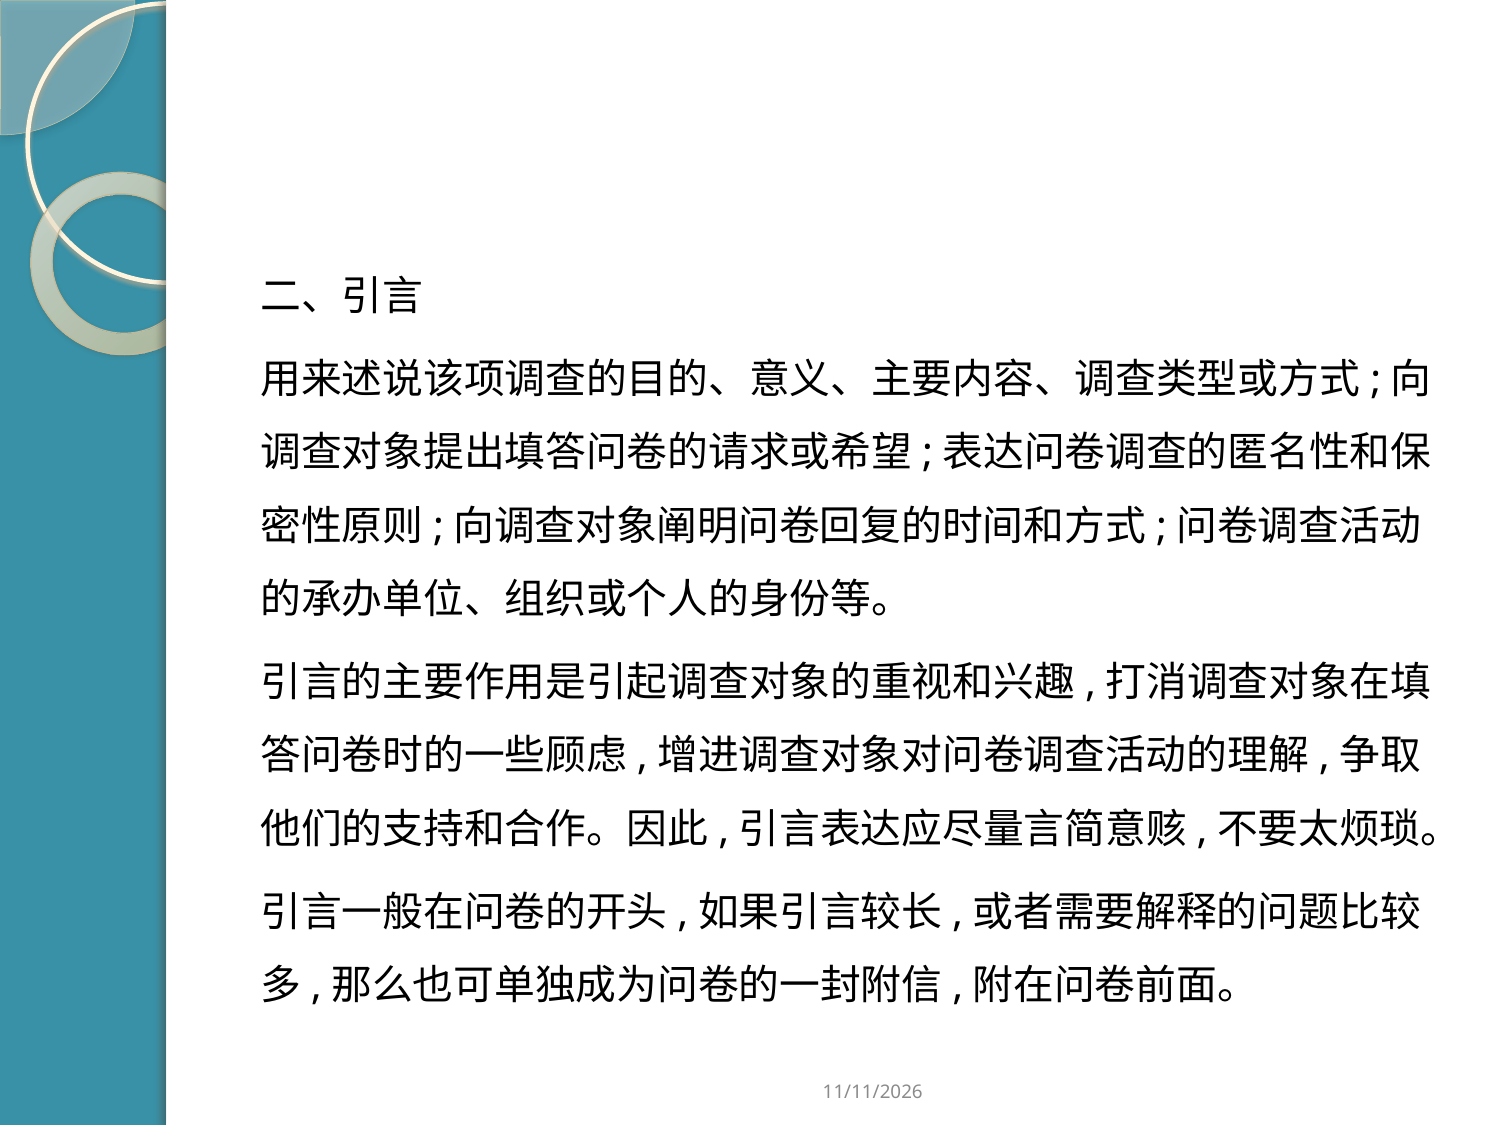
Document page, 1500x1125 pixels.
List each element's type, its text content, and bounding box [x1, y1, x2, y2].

list 二、引言 用来述说该项调查的目的、意义、主要内容、调查类型或方式;向调查对象提出填答问卷的请求或希望;表达问卷调查的匿名性和保密性原则;向调查对象阐明问卷回复的时间和方式;问卷调查活动的承办单位、组织或个人的身份等。 引言的主要作用是引起调查对象的重视和兴趣,打消调查对象在填答问卷时的一些顾虑,增进调查对象对问卷调查活动的理解,争取他们的支持和合作。因此,引言表达应尽量言简意赅,不要太烦琐。 引言一般在问卷的开头,如果引言较长,或者需要解释的问题比较多,那么也可单独成为问卷的一封附信,附在问卷前面。 [235, 237, 1466, 1025]
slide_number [587, 1034, 938, 1113]
